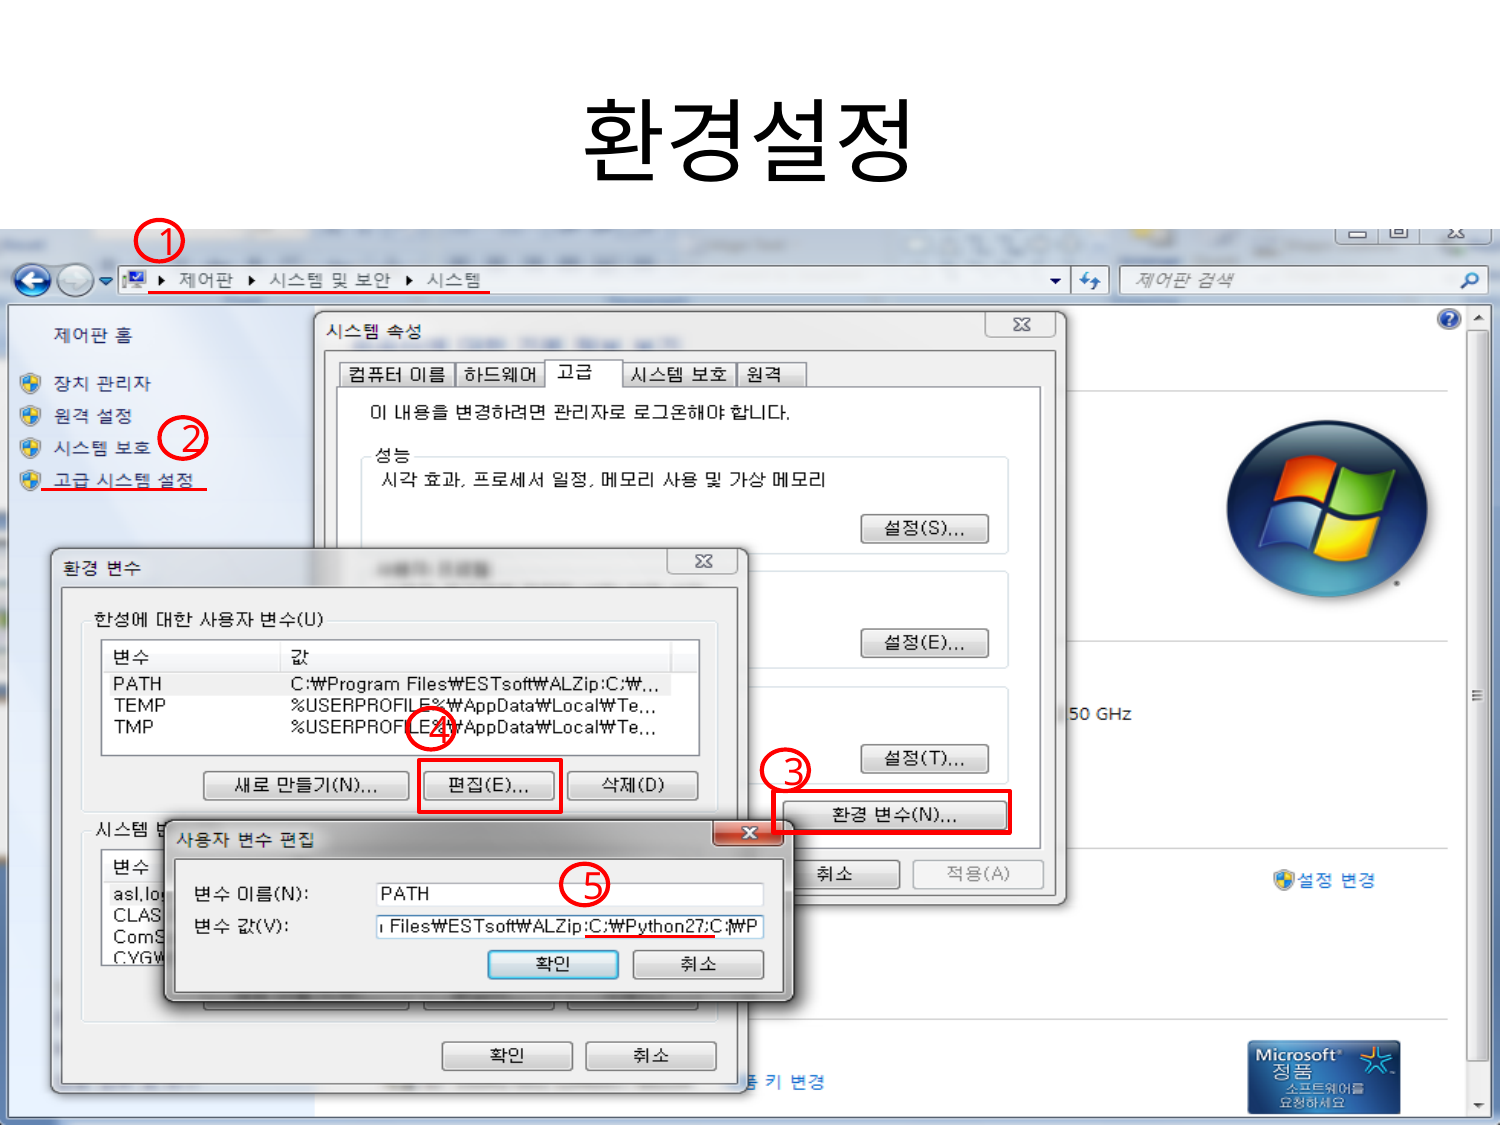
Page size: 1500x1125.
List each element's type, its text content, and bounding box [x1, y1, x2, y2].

title 환경설정 [75, 45, 1425, 218]
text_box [0, 219, 1500, 1125]
